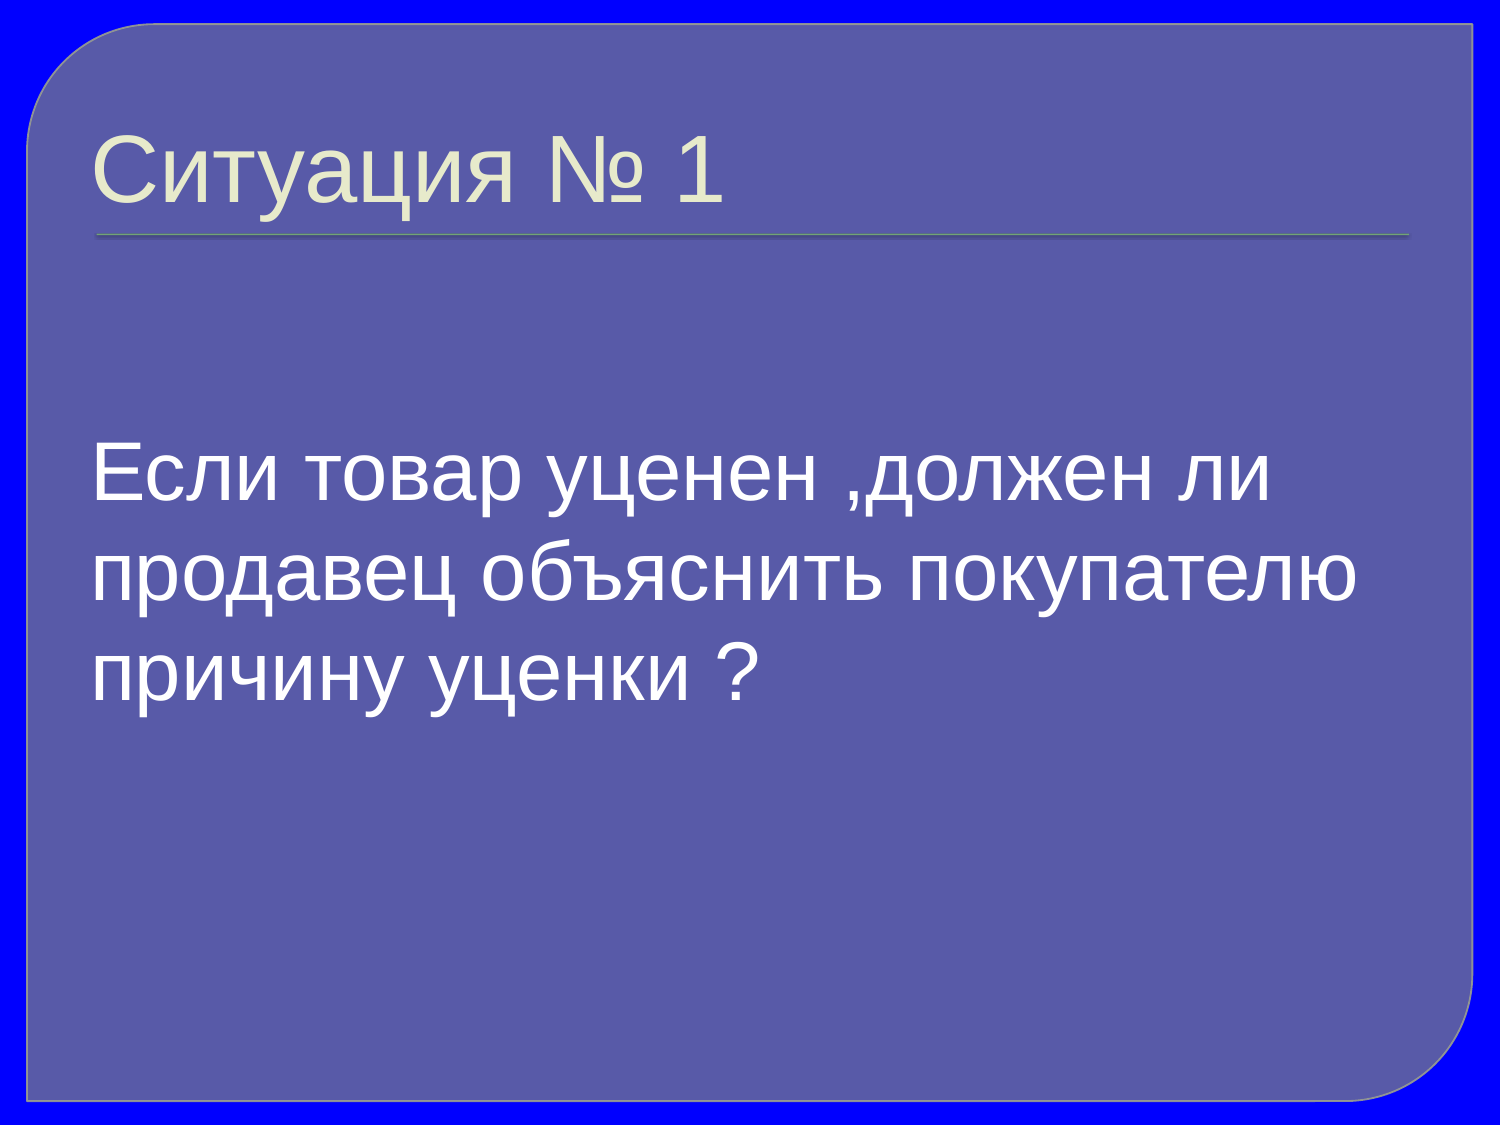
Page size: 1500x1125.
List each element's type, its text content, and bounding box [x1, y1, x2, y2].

title Ситуация № 1 [75, 41, 1425, 229]
list Если товар уценен ,должен ли продавец объяснить покупателю причину уценки ? [74, 269, 1426, 1013]
